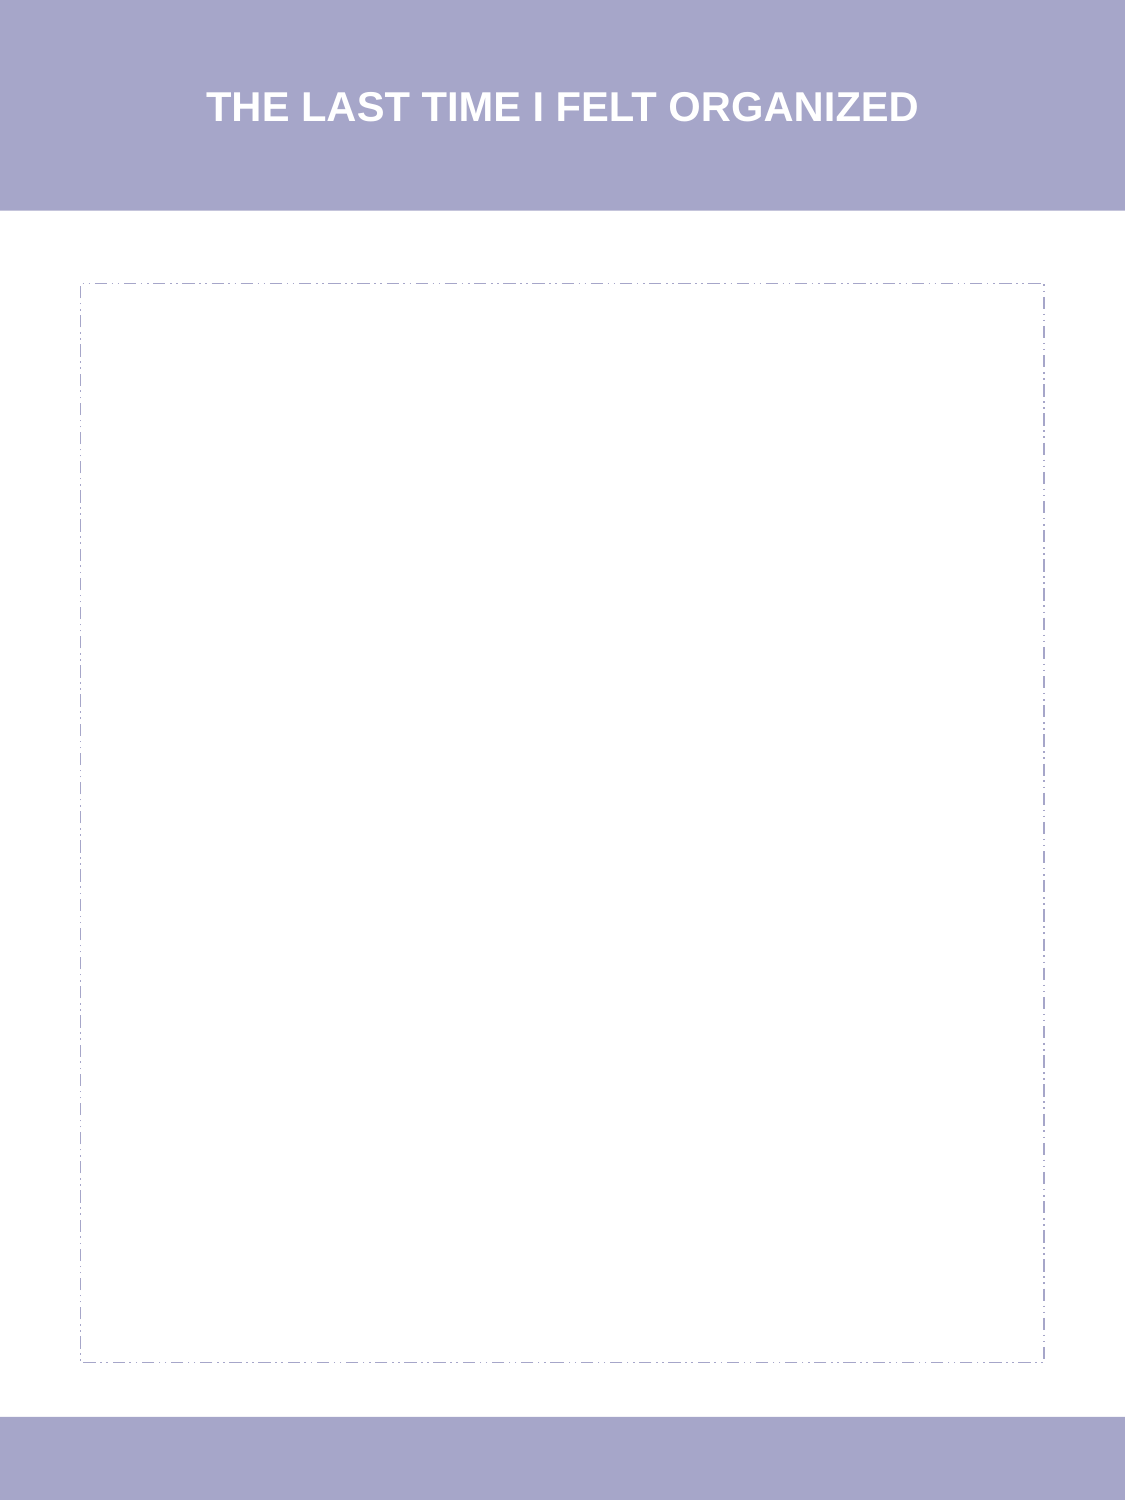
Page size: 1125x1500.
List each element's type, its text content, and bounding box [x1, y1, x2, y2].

text_box [0, 0, 1125, 213]
text_box [0, 1415, 1125, 1500]
text_box [79, 281, 1046, 1365]
text_box THE LAST TIME I FELT ORGANIZED [80, 72, 1045, 138]
